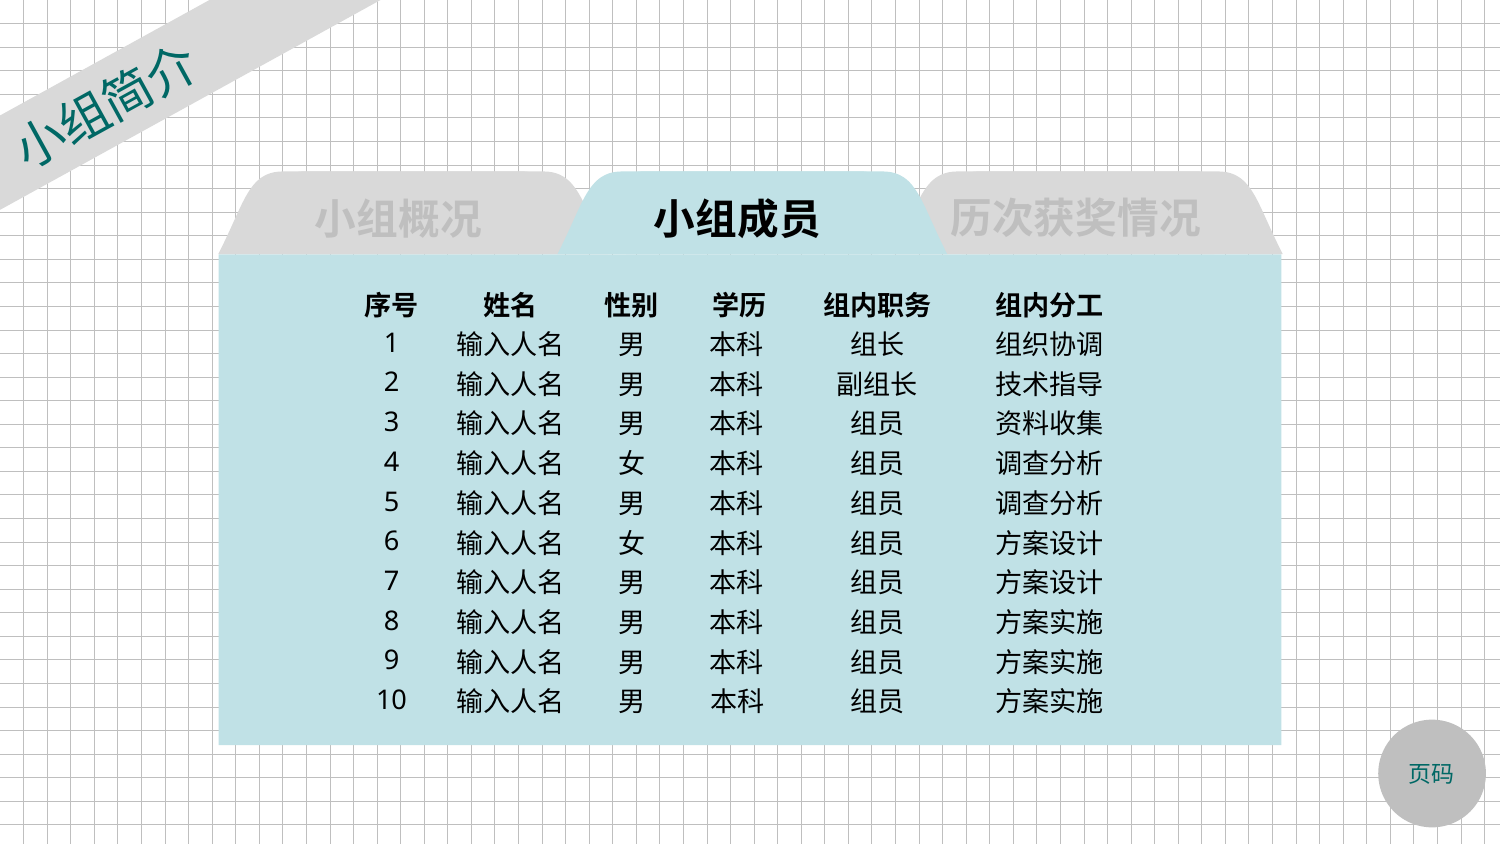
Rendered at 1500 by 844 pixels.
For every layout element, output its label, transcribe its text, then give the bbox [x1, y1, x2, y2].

table_cell 女 [585, 443, 679, 482]
table_cell 技术指导 [954, 363, 1144, 403]
table_cell 男 [585, 562, 679, 601]
table_cell 组员 [800, 562, 954, 601]
table_cell 本科 [679, 522, 800, 562]
table_cell 组员 [800, 482, 954, 522]
table_cell 输入人名 [437, 522, 585, 562]
table_cell 方案设计 [954, 522, 1144, 562]
table_cell 10 [346, 681, 437, 720]
table_cell 本科 [679, 363, 800, 403]
table_cell 2 [346, 363, 437, 403]
text_box [216, 260, 1284, 747]
table_cell 男 [585, 482, 679, 522]
table_cell 男 [585, 323, 679, 363]
table_cell 组织协调 [954, 323, 1144, 363]
table_cell 女 [585, 522, 679, 562]
table_cell 输入人名 [437, 641, 585, 681]
table_cell 调查分析 [954, 443, 1144, 482]
table_cell 男 [585, 601, 679, 641]
table_cell 6 [346, 522, 437, 562]
table_cell 本科 [679, 562, 800, 601]
table_cell 输入人名 [437, 323, 585, 363]
table_header 组内职务 [800, 284, 954, 323]
table_cell 本科 [679, 403, 800, 443]
table_cell 男 [585, 641, 679, 681]
table_cell 输入人名 [437, 403, 585, 443]
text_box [949, 171, 1283, 255]
table_cell 输入人名 [437, 681, 585, 720]
table_cell 输入人名 [437, 482, 585, 522]
table_header 组内分工 [954, 284, 1144, 323]
table_cell 输入人名 [437, 443, 585, 482]
table_header 姓名 [437, 284, 585, 323]
table_cell 男 [585, 363, 679, 403]
table_cell 组员 [800, 522, 954, 562]
table_cell 7 [346, 562, 437, 601]
table_cell 本科 [679, 443, 800, 482]
table_cell 本科 [679, 323, 800, 363]
table_header 学历 [679, 284, 800, 323]
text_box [217, 171, 555, 255]
table_header 性别 [585, 284, 679, 323]
table_cell 方案设计 [954, 562, 1144, 601]
table_cell 副组长 [800, 363, 954, 403]
table_cell 方案实施 [954, 641, 1144, 681]
table_cell 1 [346, 323, 437, 363]
table_cell 男 [585, 403, 679, 443]
table_cell 3 [346, 403, 437, 443]
table_cell 本科 [679, 601, 800, 641]
table_cell 组员 [800, 403, 954, 443]
table_cell 本科 [679, 681, 800, 720]
table_cell 组员 [800, 601, 954, 641]
table_cell 本科 [679, 482, 800, 522]
table_cell 8 [346, 601, 437, 641]
table_cell 9 [346, 641, 437, 681]
table_cell 组员 [800, 681, 954, 720]
table_header 序号 [346, 284, 437, 323]
table_cell 方案实施 [954, 681, 1144, 720]
table_cell 组员 [800, 641, 954, 681]
table_cell 4 [346, 443, 437, 482]
table_cell 调查分析 [954, 482, 1144, 522]
table_cell 男 [585, 681, 679, 720]
table_cell 方案实施 [954, 601, 1144, 641]
table_cell 5 [346, 482, 437, 522]
table_cell 资料收集 [954, 403, 1144, 443]
table_cell 输入人名 [437, 363, 585, 403]
table_cell 输入人名 [437, 601, 585, 641]
table_cell 组员 [800, 443, 954, 482]
text_box 页码 [1376, 717, 1489, 830]
table_cell 组长 [800, 323, 954, 363]
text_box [557, 171, 948, 255]
table_cell 输入人名 [437, 562, 585, 601]
text_box 小组简介 [0, 0, 385, 213]
table_cell 本科 [679, 641, 800, 681]
